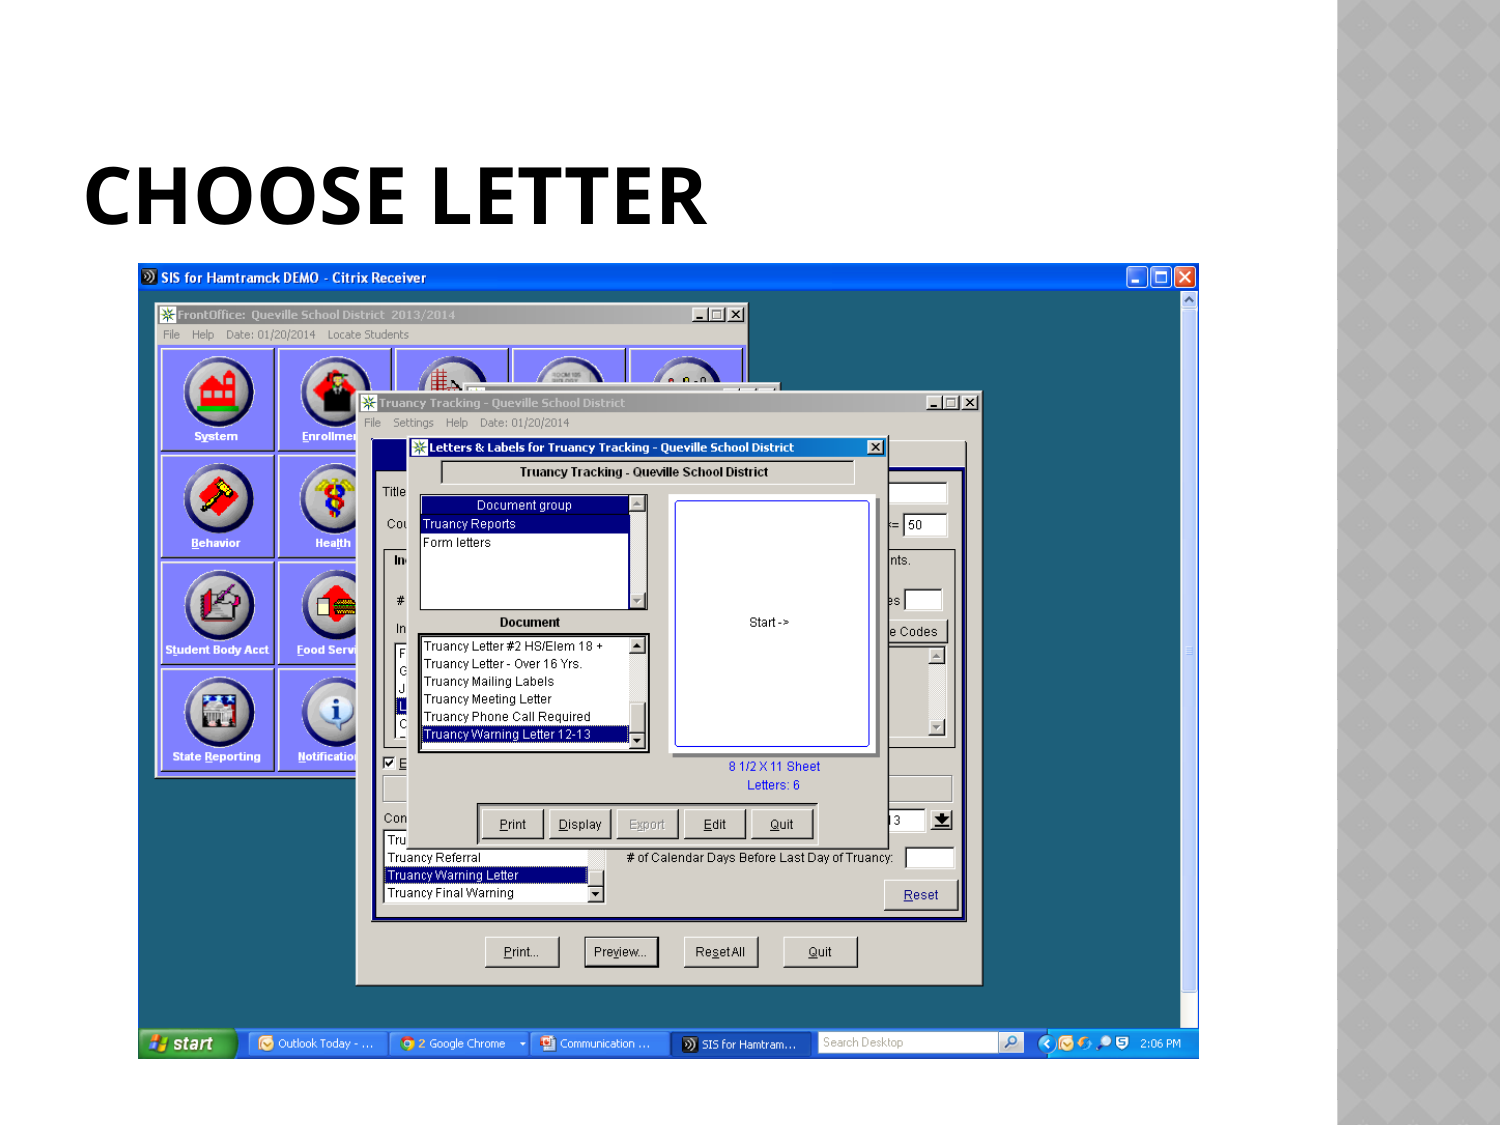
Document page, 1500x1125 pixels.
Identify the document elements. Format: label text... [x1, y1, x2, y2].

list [138, 263, 1200, 1060]
title Choose letter [75, 52, 1263, 240]
